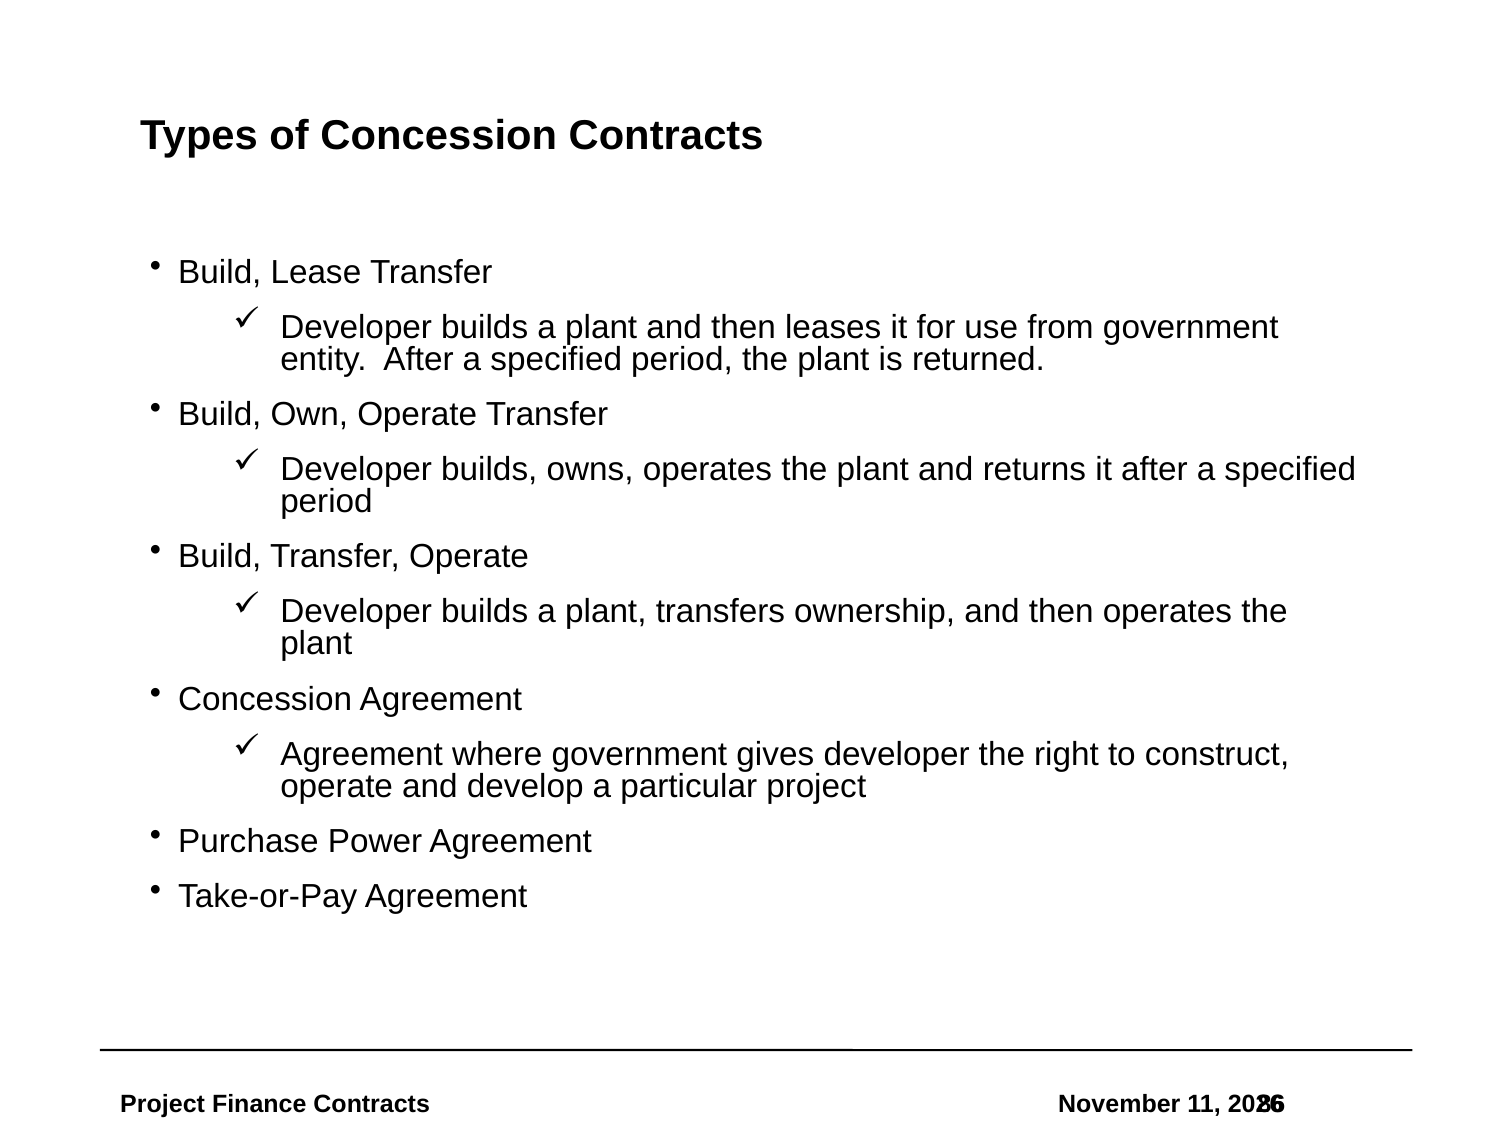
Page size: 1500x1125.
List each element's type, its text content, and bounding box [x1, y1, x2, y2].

list Build, Lease Transfer Developer builds a plant and then leases it for use from government entity. After a specified period, the plant is returned. Build, Own, Operate Transfer Developer builds, owns, operates the plant and returns it after a specified period Build, Transfer, Operate Developer builds a plant, transfers ownership, and then operates the plant Concession Agreement Agreement where government gives developer the right to construct, operate and develop a particular project Purchase Power Agreement Take-or-Pay Agreement [124, 249, 1376, 1001]
title Types of Concession Contracts [124, 99, 1288, 226]
